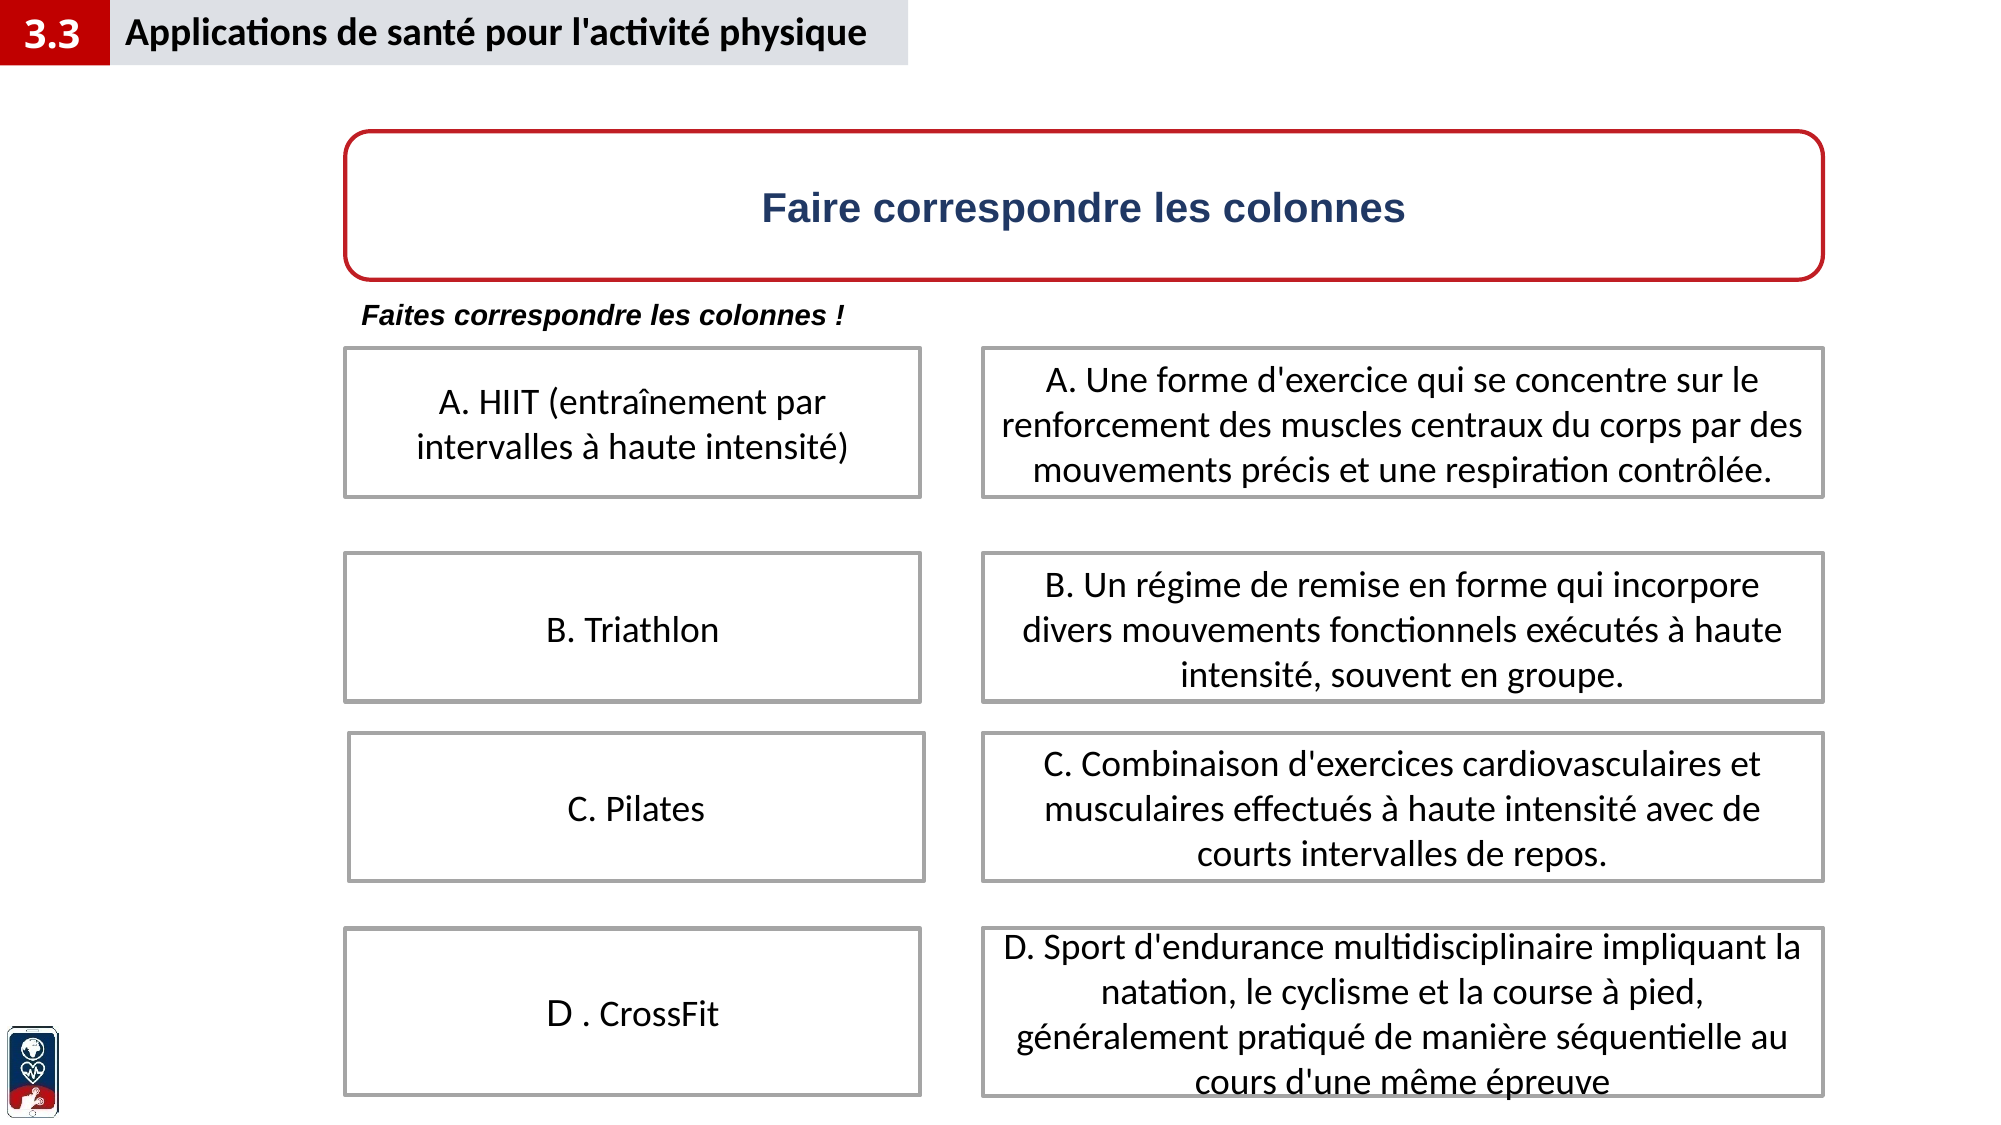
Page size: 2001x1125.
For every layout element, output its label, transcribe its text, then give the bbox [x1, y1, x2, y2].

text_box C. Pilates [347, 731, 926, 883]
text_box A. Une forme d'exercice qui se concentre sur le renforcement des muscles centraux du corps par des mouvements précis et une respiration contrôlée. [981, 346, 1825, 499]
text_box C. Combinaison d'exercices cardiovasculaires et musculaires effectués à haute intensité avec de courts intervalles de repos. [981, 731, 1825, 883]
text_box Faire correspondre les colonnes [345, 131, 1823, 280]
text_box D. Sport d'endurance multidisciplinaire impliquant la natation, le cyclisme et la course à pied, généralement pratiqué de manière séquentielle au cours d'une même épreuve [981, 926, 1825, 1098]
text_box A. HIIT (entraînement par intervalles à haute intensité) [343, 346, 922, 499]
text_box [0, 0, 110, 66]
text_box 3.3 [9, 9, 102, 56]
text_box B. Un régime de remise en forme qui incorpore divers mouvements fonctionnels exécutés à haute intensité, souvent en groupe. [981, 551, 1825, 704]
text_box Faites correspondre les colonnes ! [346, 288, 973, 339]
picture [7, 1026, 59, 1118]
text_box B. Triathlon [343, 551, 922, 704]
text_box Applications de santé pour l'activité physique [110, 0, 909, 66]
text_box D . CrossFit [343, 926, 922, 1097]
